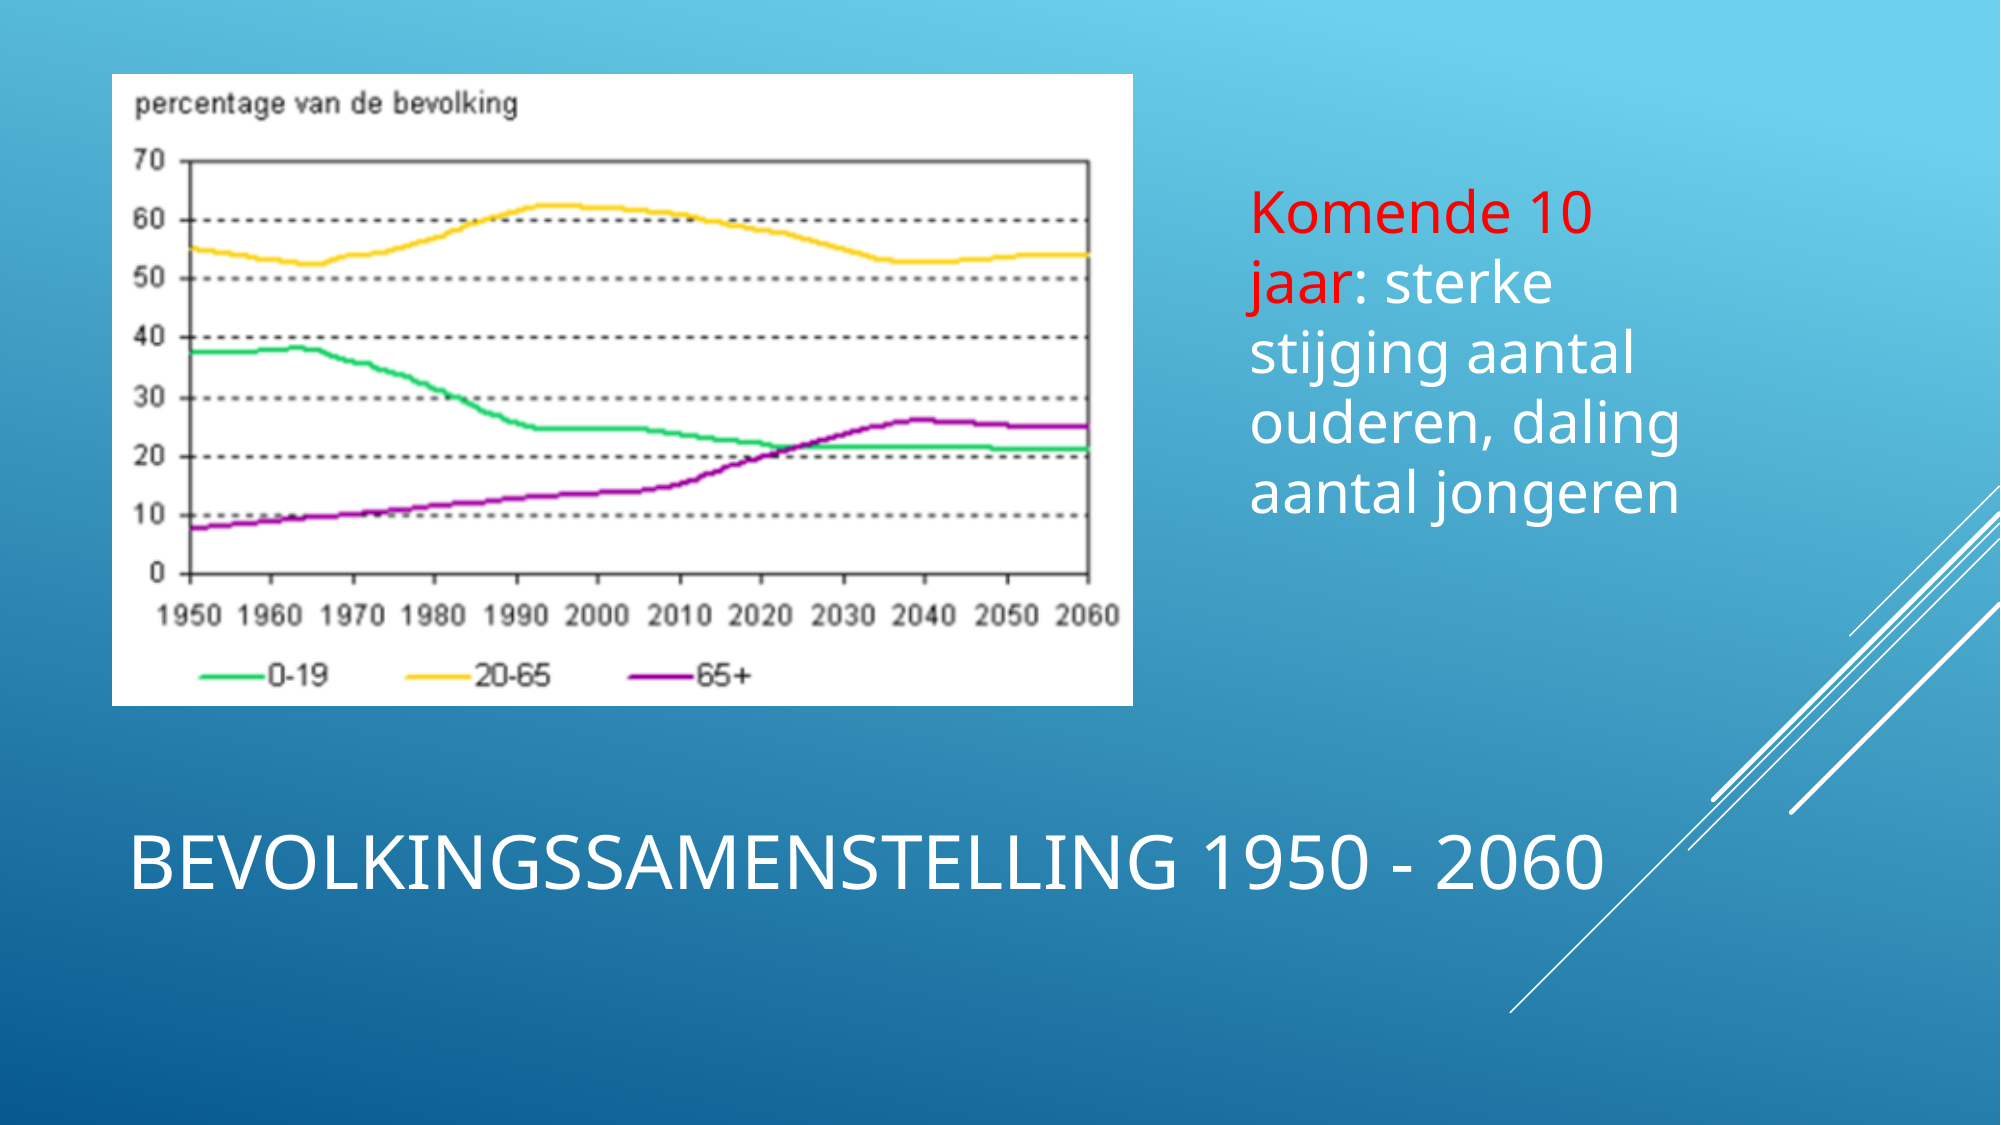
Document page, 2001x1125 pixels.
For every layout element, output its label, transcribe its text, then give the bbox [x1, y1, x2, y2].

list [111, 73, 1133, 707]
text_box Komende 10 jaar: sterke stijging aantal ouderen, daling aantal jongeren [1234, 168, 1736, 533]
title Bevolkingssamenstelling 1950 - 2060 [112, 736, 1668, 984]
